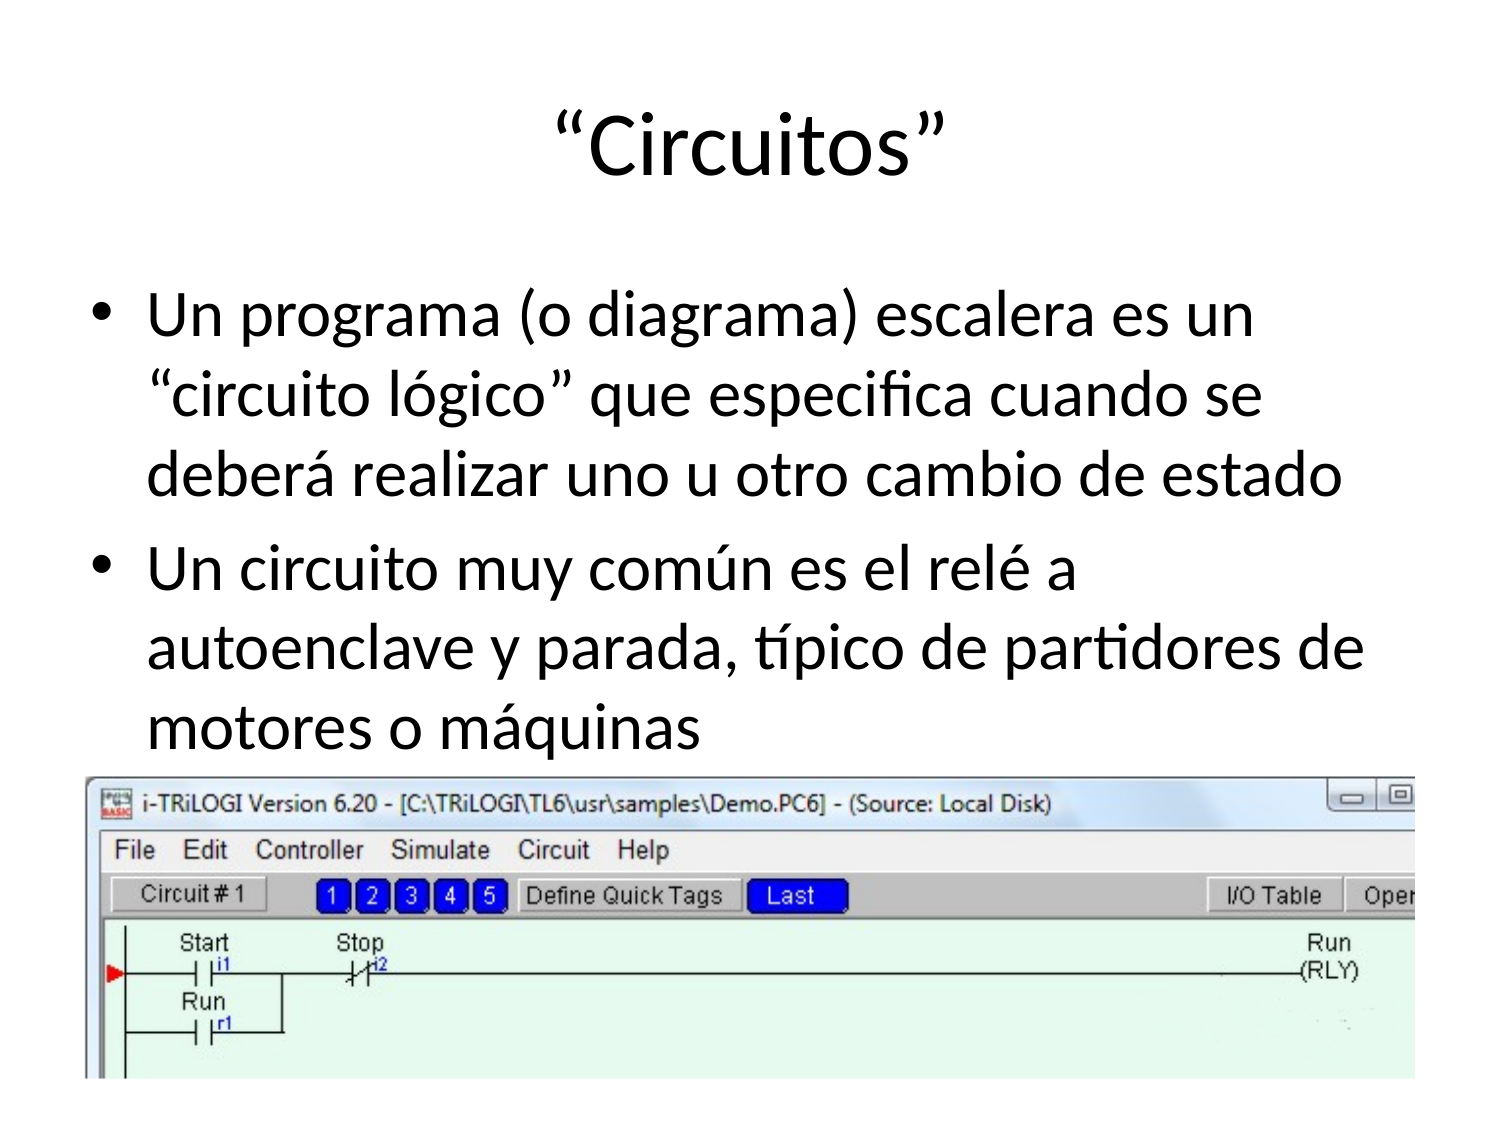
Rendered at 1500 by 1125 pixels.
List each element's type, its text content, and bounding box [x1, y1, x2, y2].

list Un programa (o diagrama) escalera es un “circuito lógico” que especifica cuando se deberá realizar uno u otro cambio de estado Un circuito muy común es el relé a autoenclave y parada, típico de partidores de motores o máquinas [75, 262, 1425, 1005]
title “Circuitos” [75, 45, 1425, 233]
picture [76, 774, 1415, 1083]
